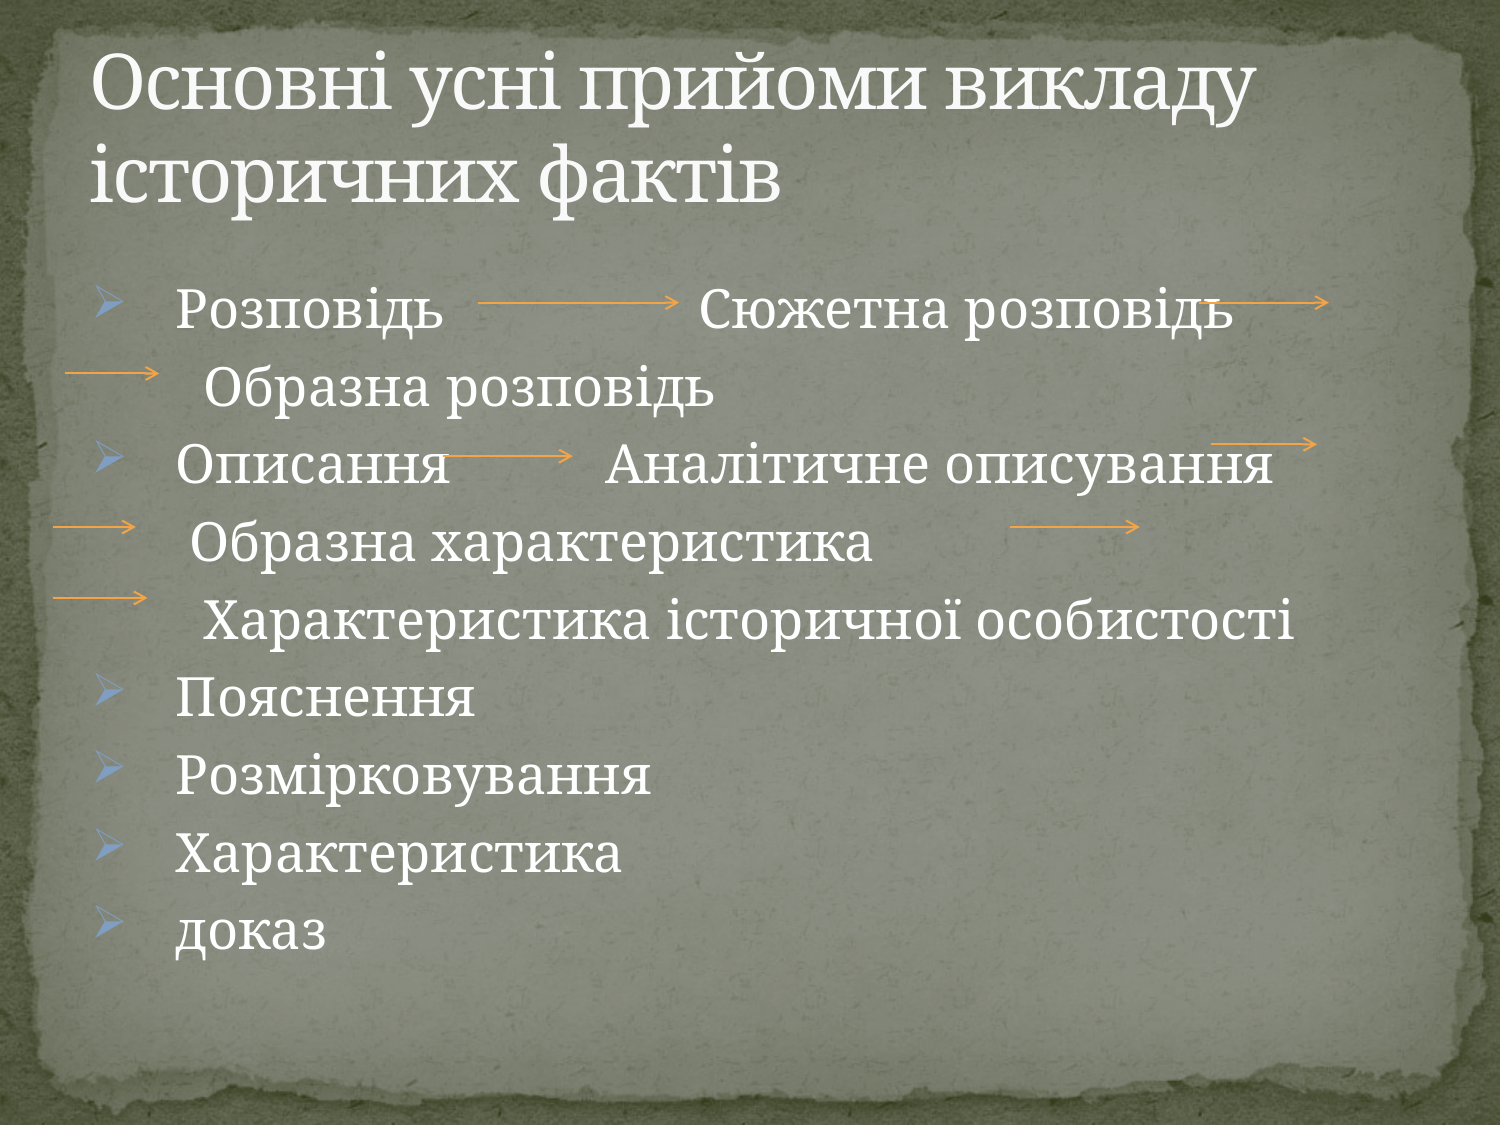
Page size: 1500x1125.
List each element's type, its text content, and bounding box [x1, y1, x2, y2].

title Основні усні прийоми викладу історичних фактів [74, 24, 1425, 225]
list Розповідь Сюжетна розповідь Образна розповідь Описання Аналітичне описування Образна характеристика Характеристика історичної особистості Пояснення Розмірковування Характеристика доказ [76, 267, 1427, 1010]
